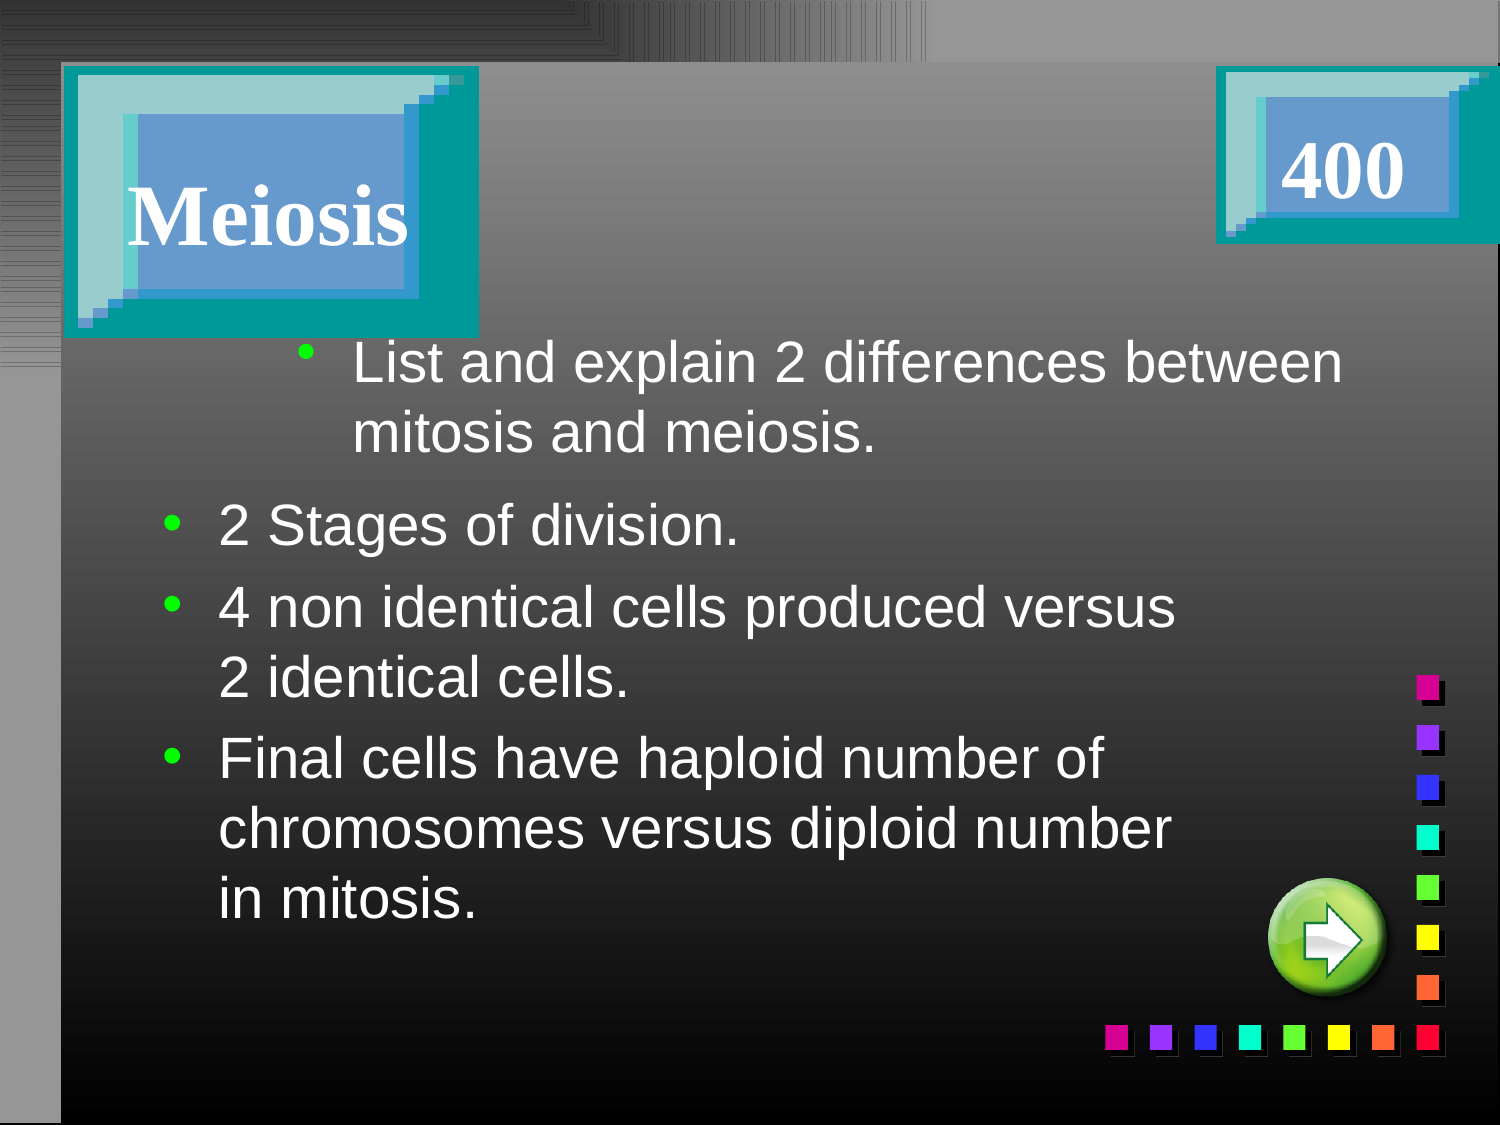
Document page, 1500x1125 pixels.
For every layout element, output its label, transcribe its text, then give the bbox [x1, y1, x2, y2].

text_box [1216, 66, 1500, 244]
list List and explain 2 differences between mitosis and meiosis. [281, 316, 1483, 480]
picture [1257, 869, 1402, 1014]
text_box 2 Stages of division. 4 non identical cells produced versus 2 identical cells. Final cells have haploid number of chromosomes versus diploid number in mitosis. [147, 479, 1223, 1035]
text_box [64, 66, 479, 339]
